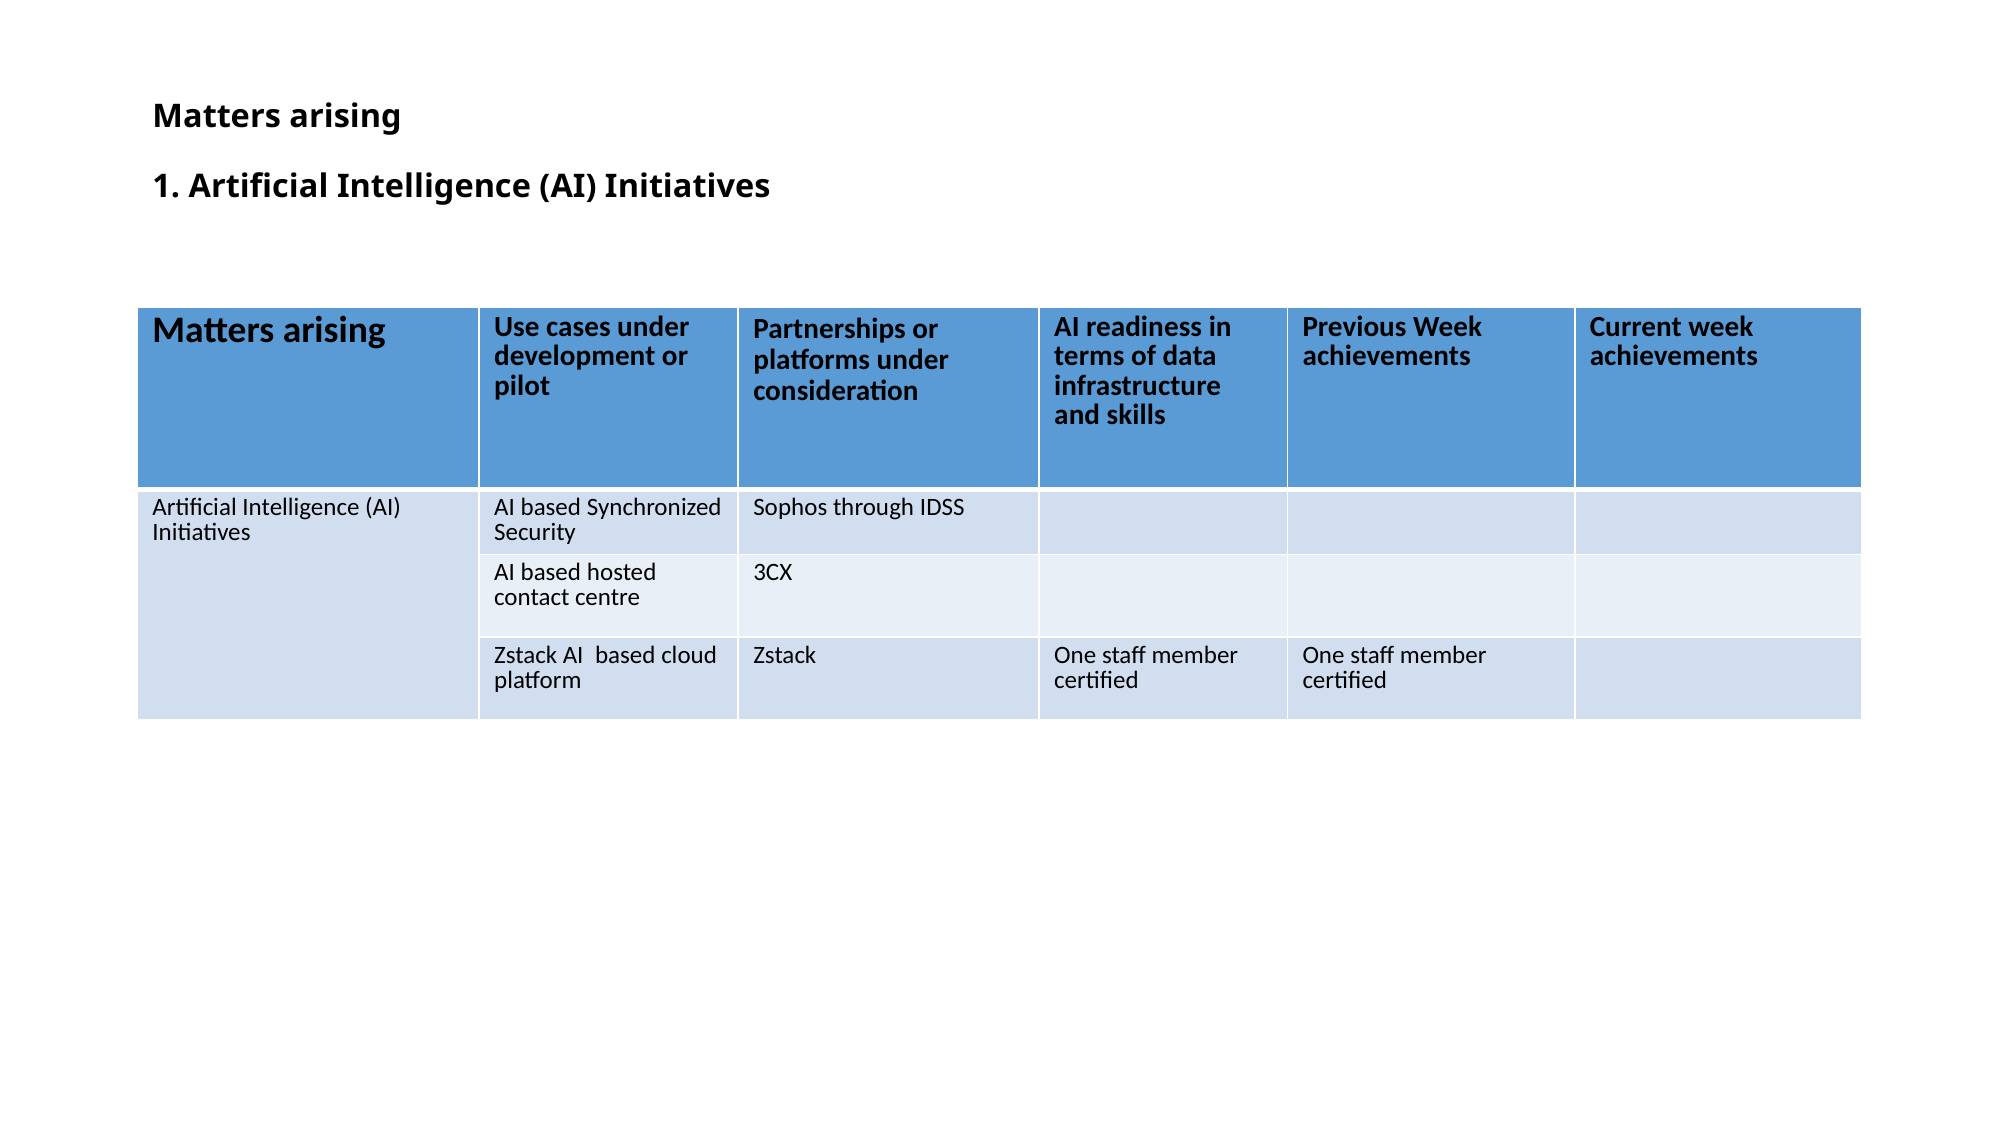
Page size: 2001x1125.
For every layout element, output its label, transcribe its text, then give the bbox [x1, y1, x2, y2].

table_cell [1288, 555, 1574, 636]
table_header Partnerships or platforms under consideration [739, 308, 1038, 487]
table_cell AI based Synchronized Security [480, 492, 737, 554]
table_cell [1576, 555, 1861, 636]
table_cell 3CX [739, 555, 1038, 636]
table_cell [1040, 555, 1287, 636]
table_cell AI based hosted contact centre [480, 555, 737, 636]
table_cell One staff member certified [1288, 638, 1574, 719]
table_cell Sophos through IDSS [739, 492, 1038, 554]
table_header Previous Week achievements [1288, 308, 1574, 487]
table_cell One staff member certified [1040, 638, 1287, 719]
table_cell [1576, 492, 1861, 554]
title Matters arising 1. Artificial Intelligence (AI) Initiatives [137, 90, 1863, 278]
table_header AI readiness in terms of data infrastructure and skills [1040, 308, 1287, 487]
table_header Use cases under development or pilot [480, 308, 737, 487]
table_cell [1288, 492, 1574, 554]
table_cell Zstack [739, 638, 1038, 719]
table_cell [1040, 492, 1287, 554]
table_cell Artificial Intelligence (AI) Initiatives [138, 492, 478, 719]
table_header Matters arising [138, 308, 478, 487]
table_cell [1576, 638, 1861, 719]
table_header Current week achievements [1576, 308, 1861, 487]
table_cell Zstack AI based cloud platform [480, 638, 737, 719]
